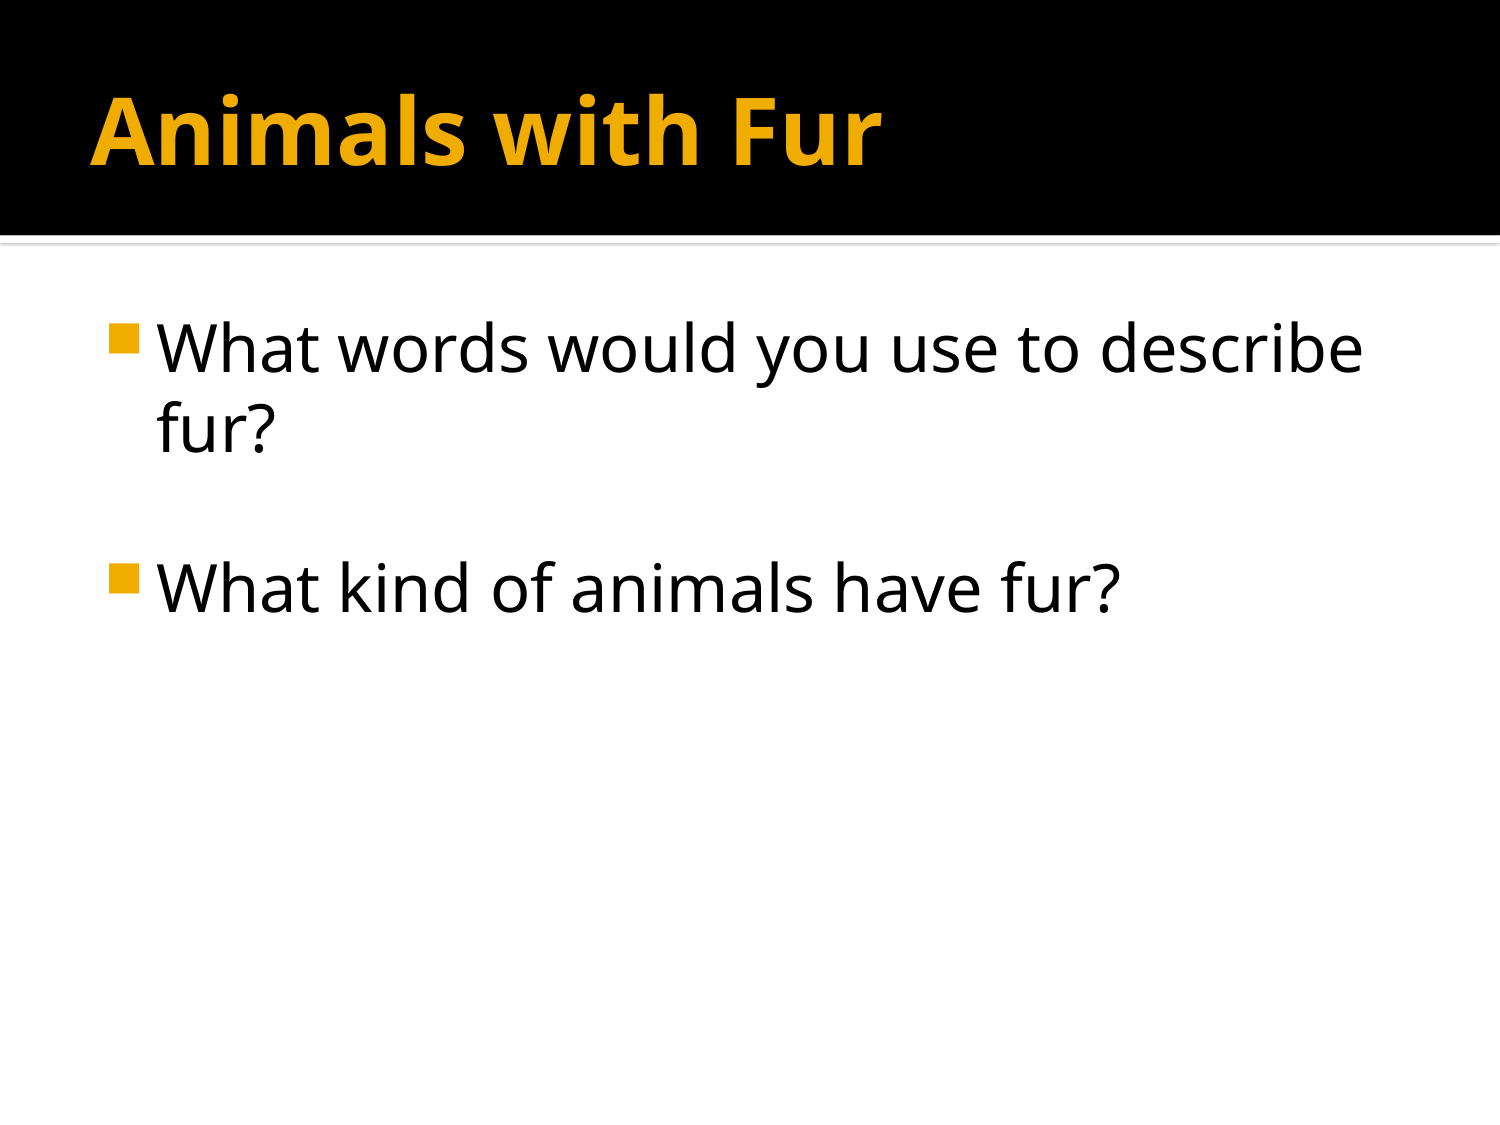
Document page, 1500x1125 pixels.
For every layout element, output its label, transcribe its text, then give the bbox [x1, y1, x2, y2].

title Animals with Fur [75, 25, 1425, 231]
list What words would you use to describe fur? What kind of animals have fur? [75, 291, 1425, 1050]
